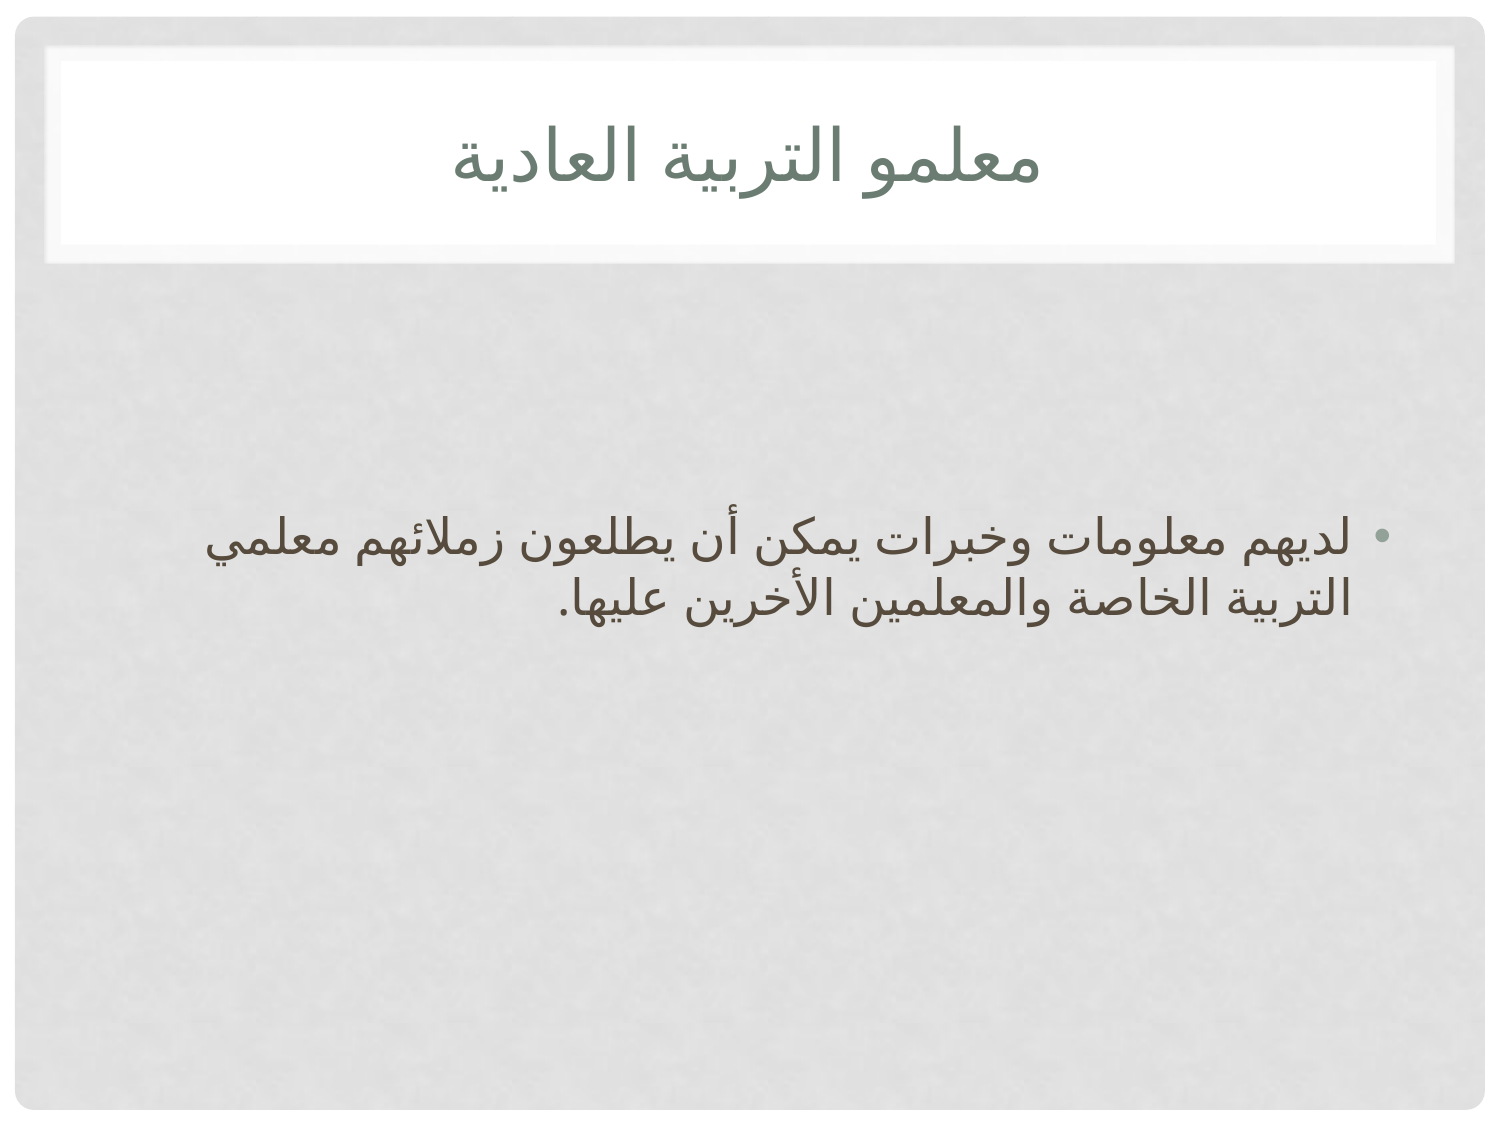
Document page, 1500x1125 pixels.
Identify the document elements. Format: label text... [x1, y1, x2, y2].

title معلمو التربية العادية [69, 66, 1425, 238]
list لديهم معلومات وخبرات يمكن أن يطلعون زملائهم معلمي التربية الخاصة والمعلمين الأخرين عليها. [75, 287, 1425, 1005]
